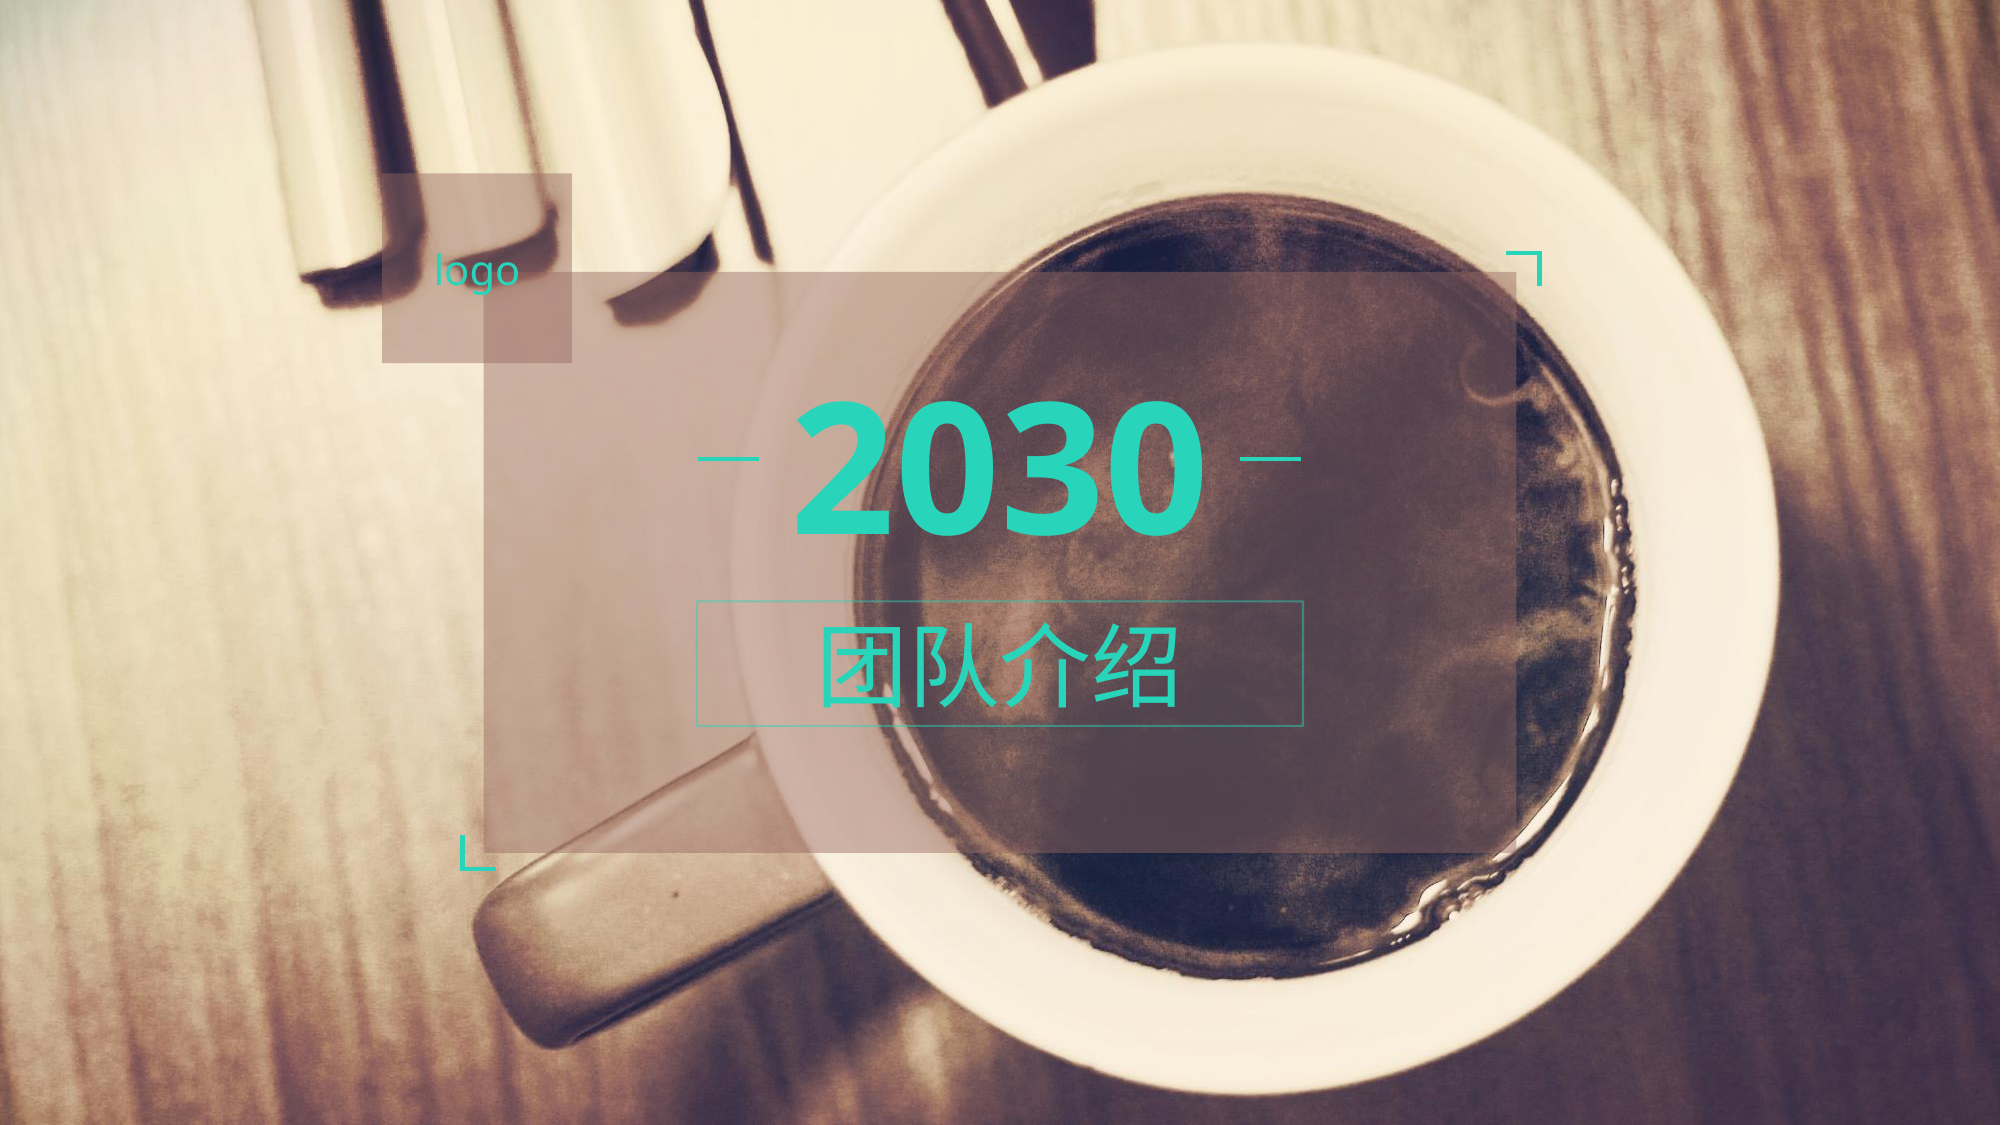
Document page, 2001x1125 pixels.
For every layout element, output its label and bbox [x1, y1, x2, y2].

text_box [1506, 251, 1542, 287]
text_box [460, 835, 496, 871]
picture [0, 0, 2000, 1125]
